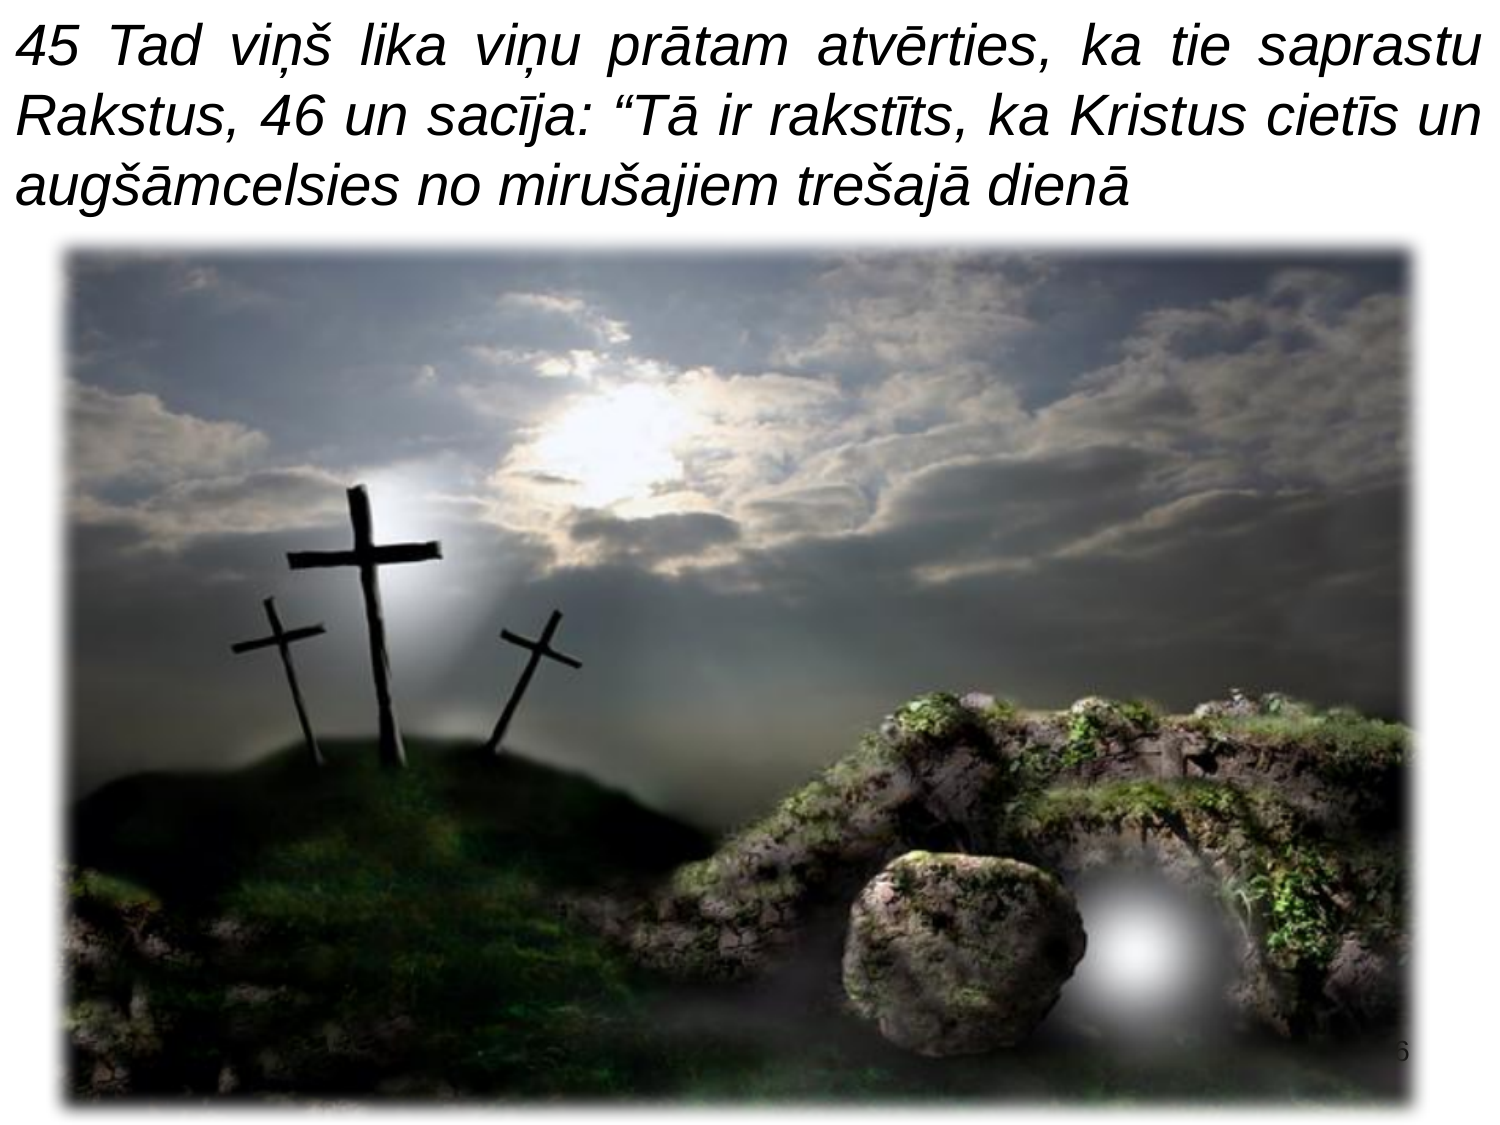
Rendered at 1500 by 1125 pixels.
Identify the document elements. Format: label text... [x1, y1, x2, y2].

list 45 Tad viņš lika viņu prātam atvērties, ka tie saprastu Rakstus, 46 un sacīja: “Tā ir rakstīts, ka Kristus cietīs un augšāmcelsies no mirušajiem trešajā dienā [0, 0, 1500, 178]
picture [46, 231, 1430, 1125]
